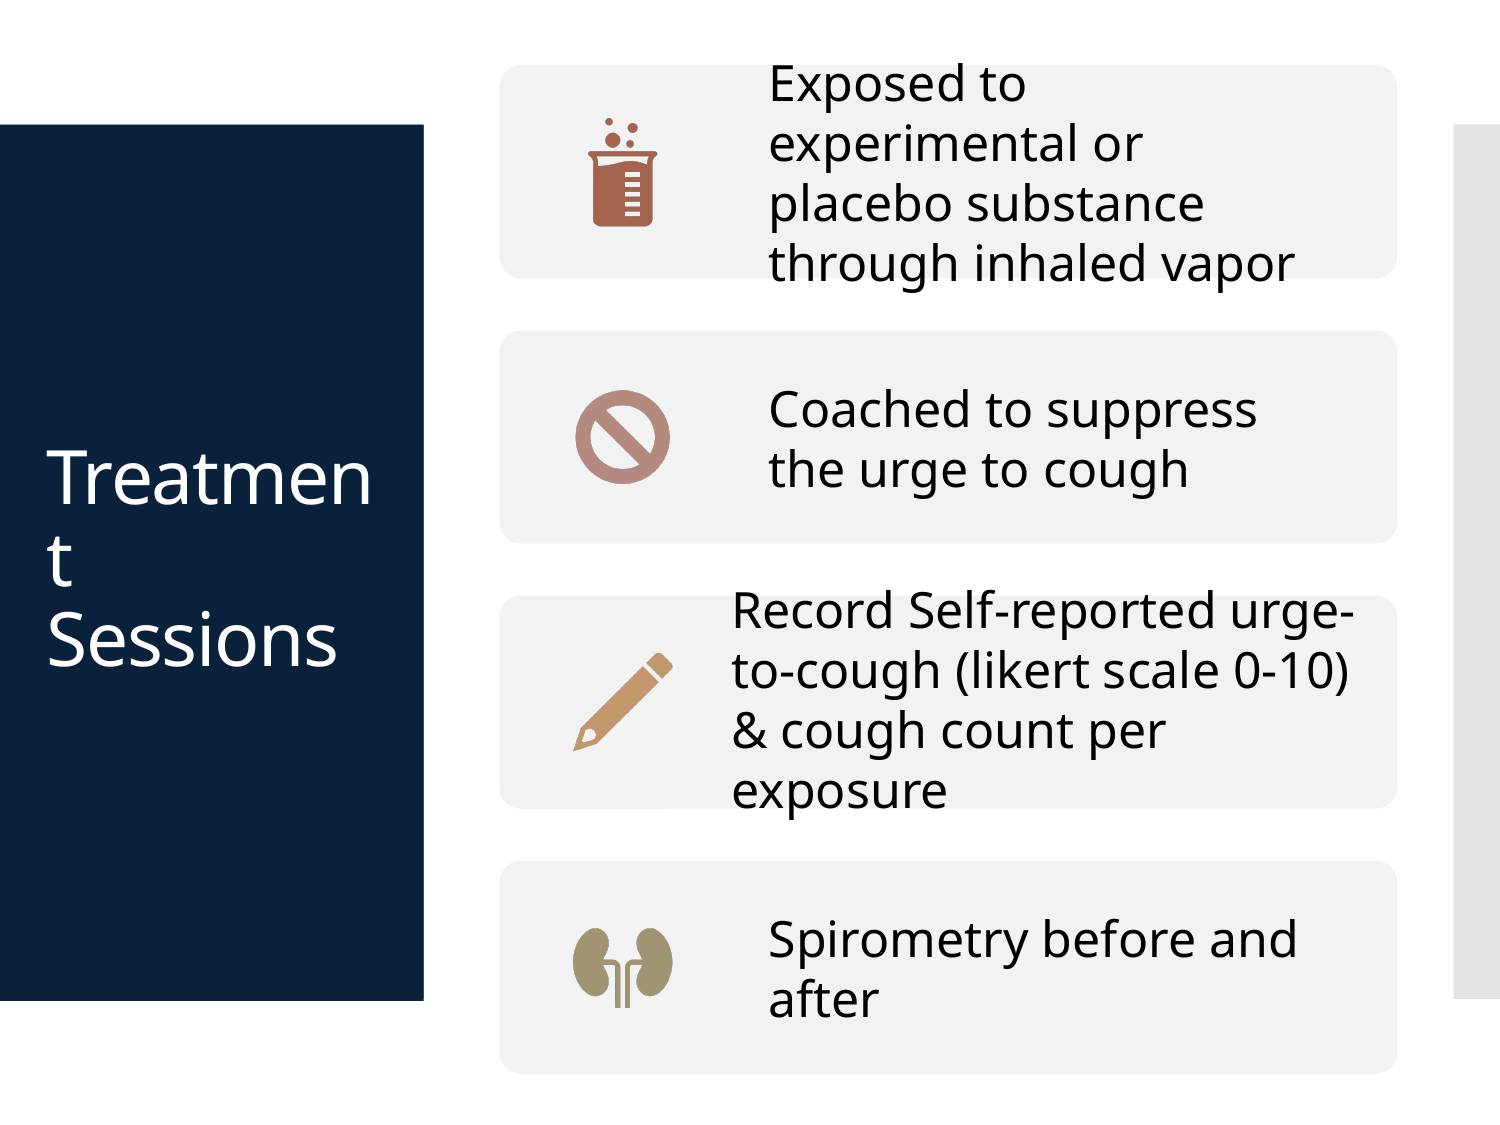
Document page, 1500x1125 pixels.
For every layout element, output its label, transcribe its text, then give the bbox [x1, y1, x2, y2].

text_box [0, 124, 424, 1002]
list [499, 63, 1398, 1076]
title Treatment Sessions [31, 184, 394, 940]
